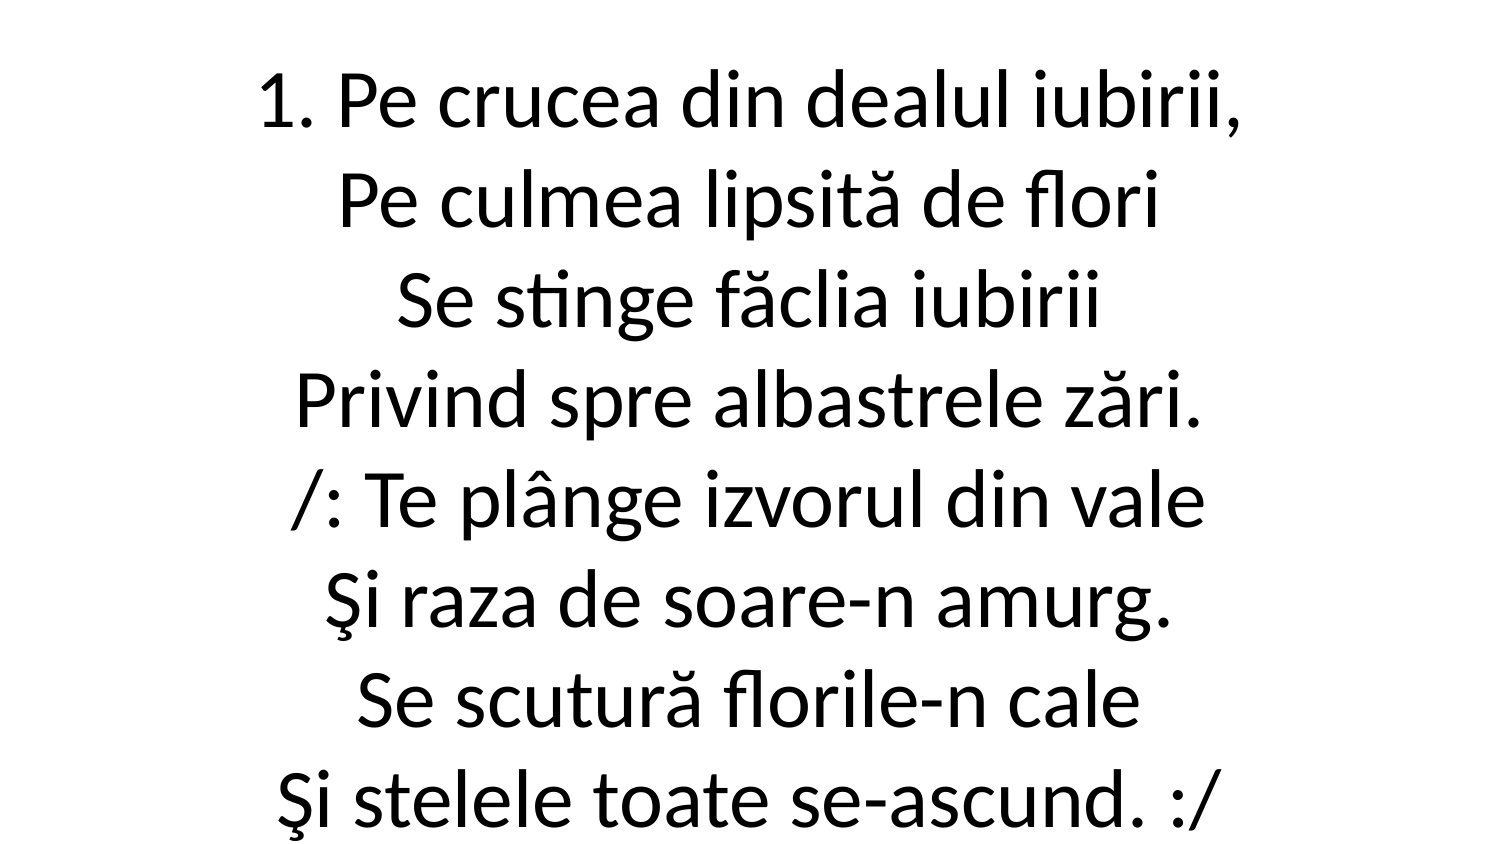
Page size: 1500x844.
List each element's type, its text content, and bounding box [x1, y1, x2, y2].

text_box 1. Pe crucea din dealul iubirii, Pe culmea lipsită de flori Se stinge făclia iubirii Privind spre albastrele zări. /: Te plânge izvorul din vale Şi raza de soare-n amurg. Se scutură florile-n cale Şi stelele toate se-ascund. :/ [239, 0, 1261, 844]
